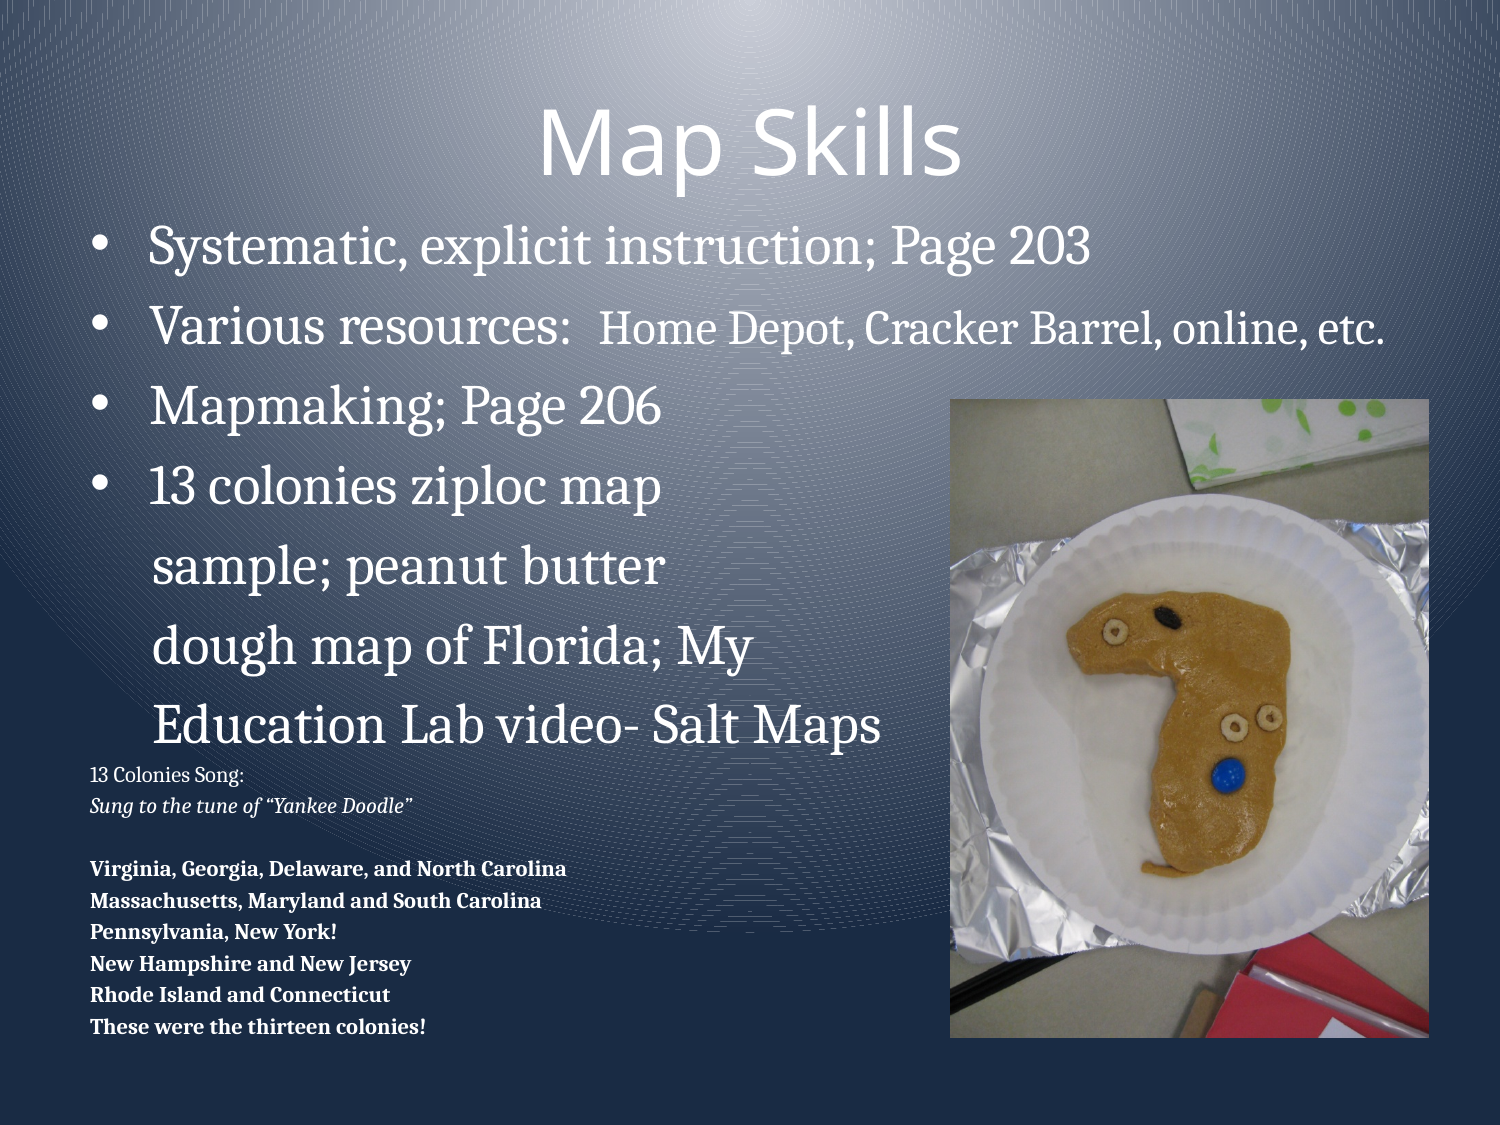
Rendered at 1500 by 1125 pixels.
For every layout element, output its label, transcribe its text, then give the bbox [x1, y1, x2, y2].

title Map Skills [75, 45, 1425, 200]
picture [949, 399, 1429, 1038]
list Systematic, explicit instruction; Page 203 Various resources: Home Depot, Cracker Barrel, online, etc. Mapmaking; Page 206 13 colonies ziploc map sample; peanut butter dough map of Florida; My Education Lab video- Salt Maps 13 Colonies Song: Sung to the tune of “Yankee Doodle” Virginia, Georgia, Delaware, and North Carolina Massachusetts, Maryland and South Carolina Pennsylvania, New York! New Hampshire and New Jersey Rhode Island and Connecticut These were the thirteen colonies! [75, 200, 1425, 1063]
